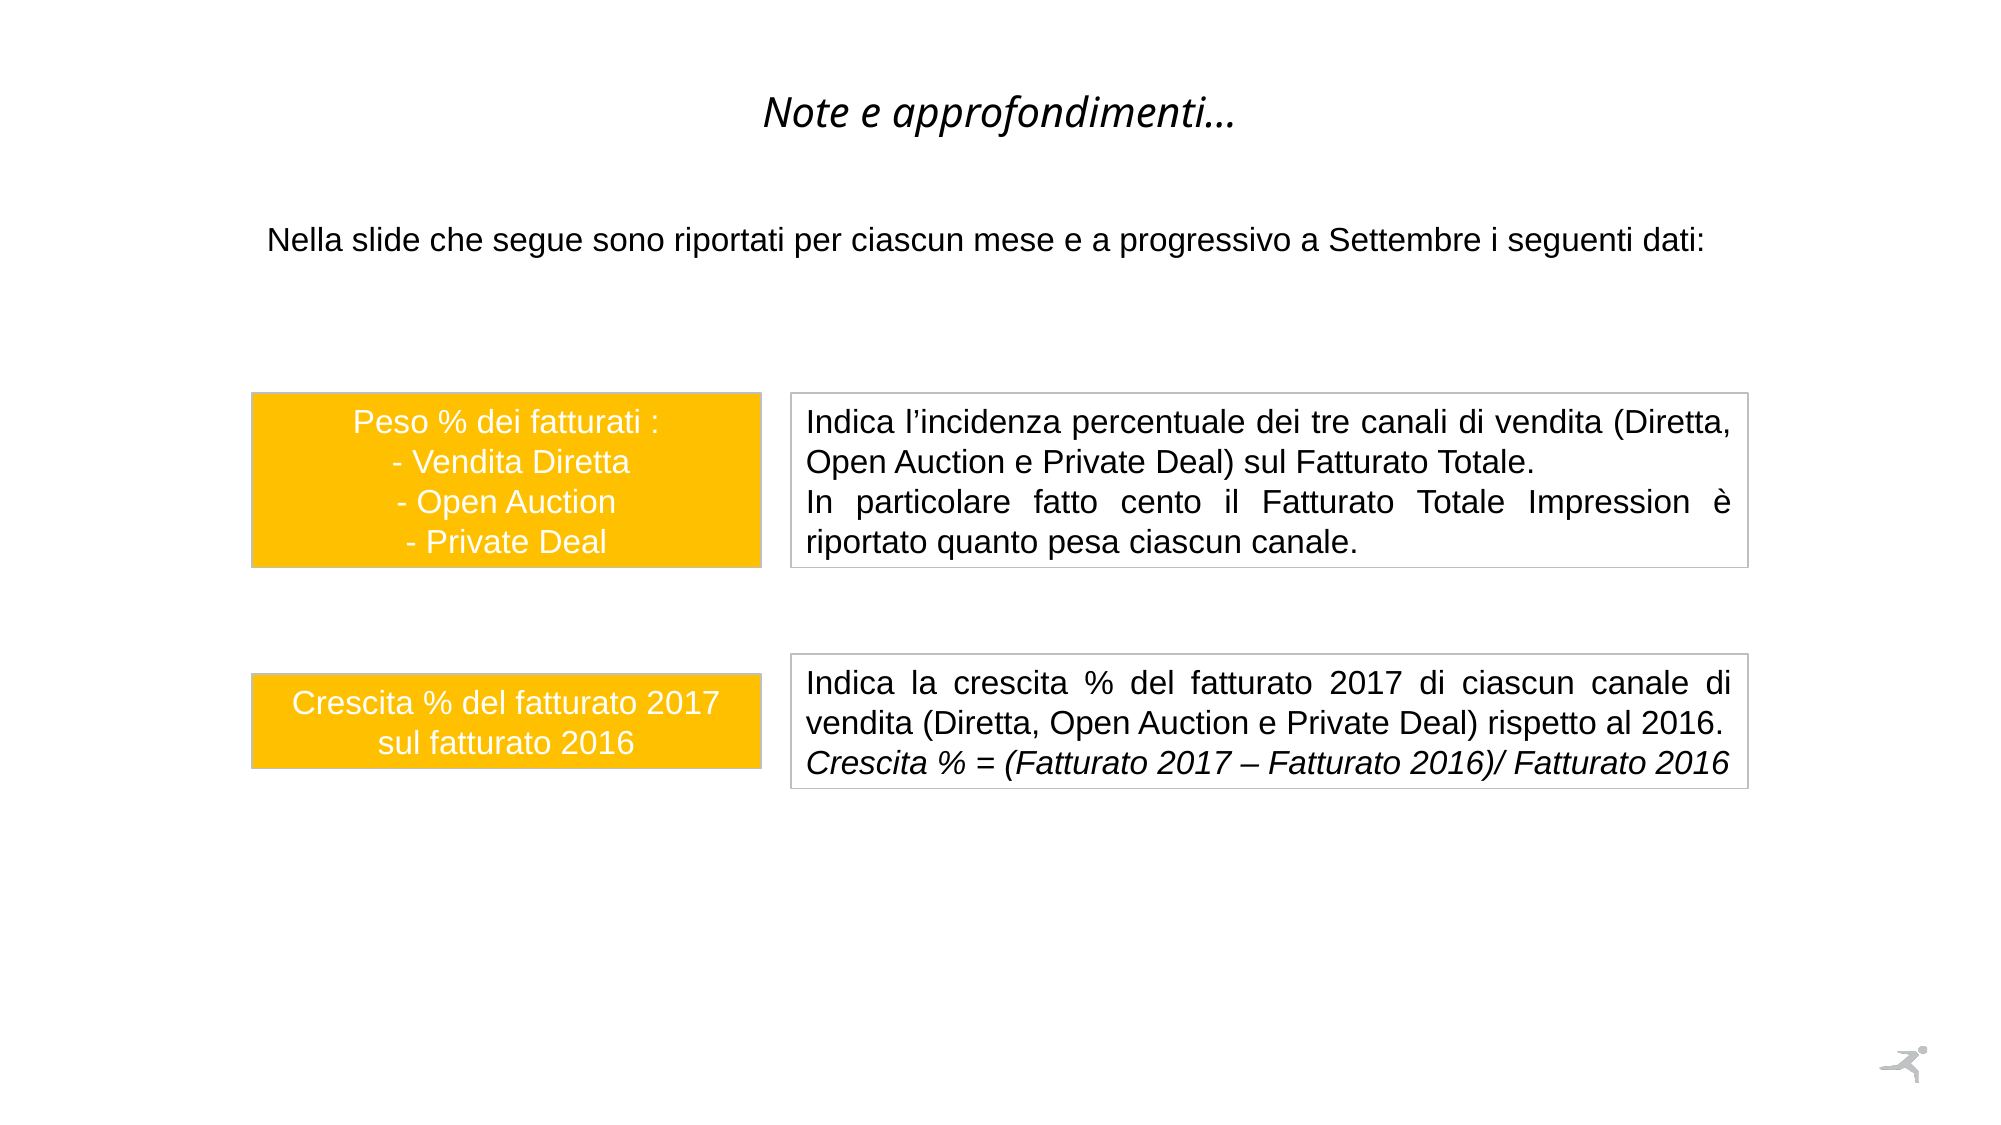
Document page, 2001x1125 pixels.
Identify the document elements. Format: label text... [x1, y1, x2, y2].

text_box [251, 391, 1749, 810]
text_box Nella slide che segue sono riportati per ciascun mese e a progressivo a Settembre i seguenti dati: [251, 210, 1749, 266]
text_box Note e approfondimenti… [314, 78, 1686, 165]
